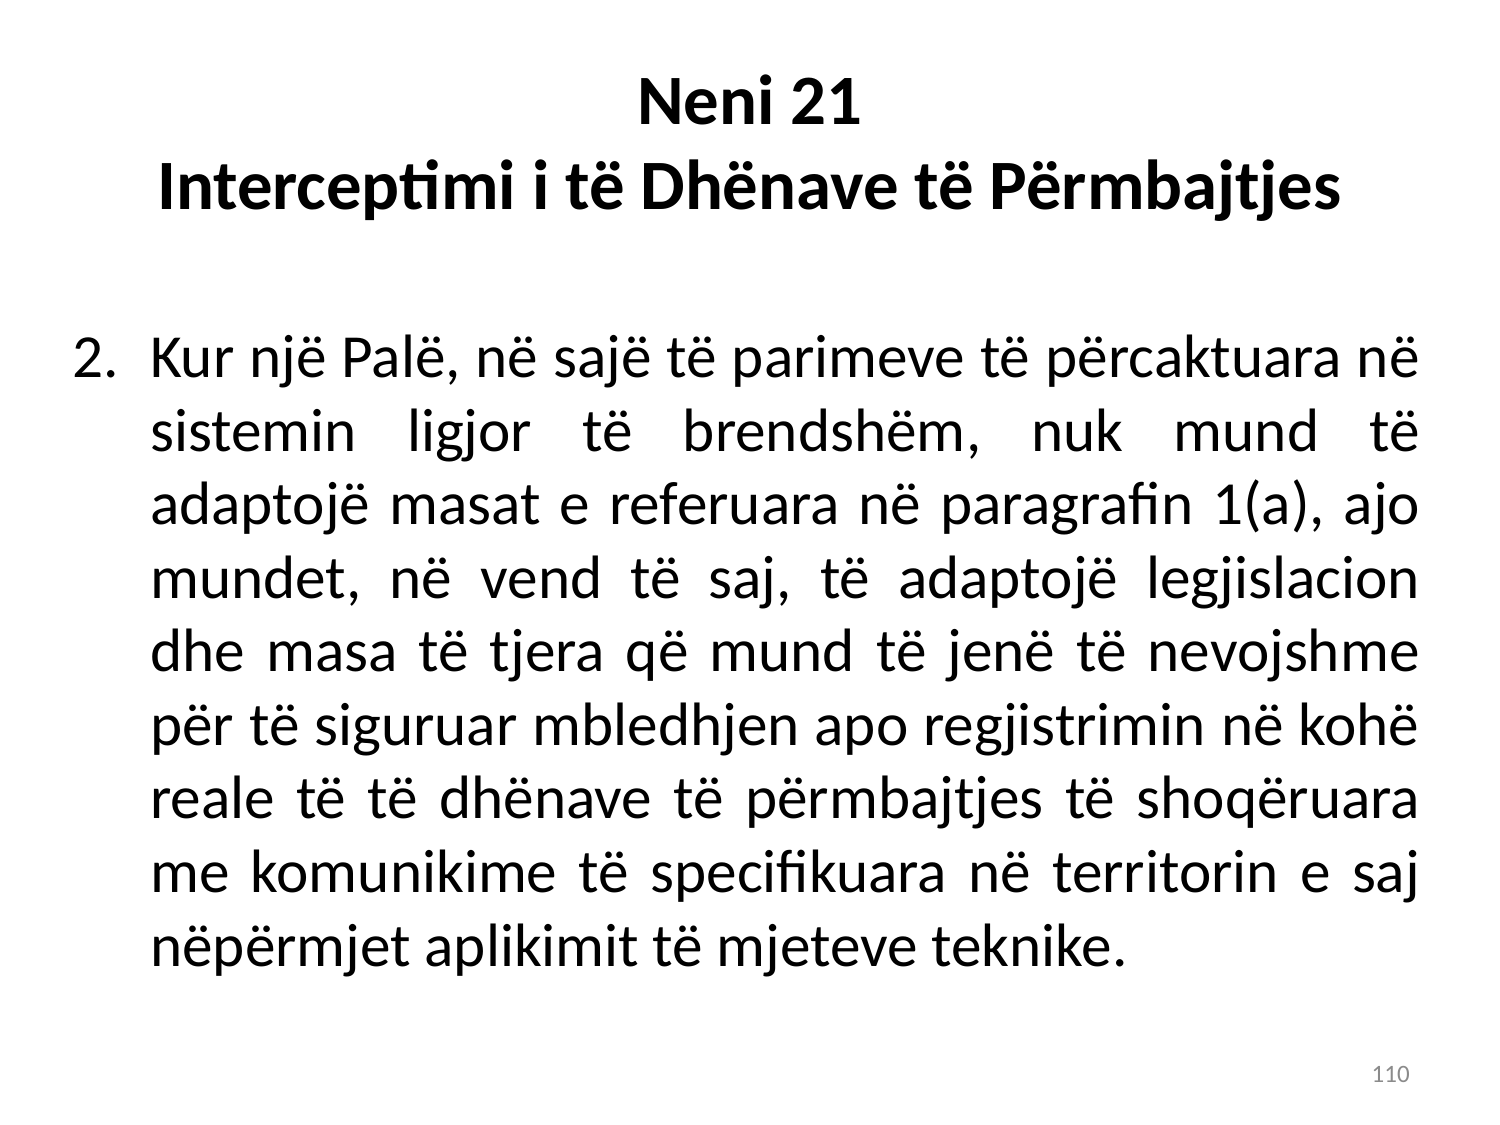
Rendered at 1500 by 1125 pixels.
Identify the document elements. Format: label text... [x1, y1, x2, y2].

title Neni 21 Interceptimi i të Dhënave të Përmbajtjes [74, 44, 1426, 233]
list Kur një Palë, në sajë të parimeve të përcaktuara në sistemin ligjor të brendshëm, nuk mund të adaptojë masat e referuara në paragrafin 1(a), ajo mundet, në vend të saj, të adaptojë legjislacion dhe masa të tjera që mund të jenë të nevojshme për të siguruar mbledhjen apo regjistrimin në kohë reale të të dhënave të përmbajtjes të shoqëruara me komunikime të specifikuara në territorin e saj nëpërmjet aplikimit të mjeteve teknike. [57, 308, 1437, 1046]
slide_number 110 [1074, 1042, 1425, 1103]
